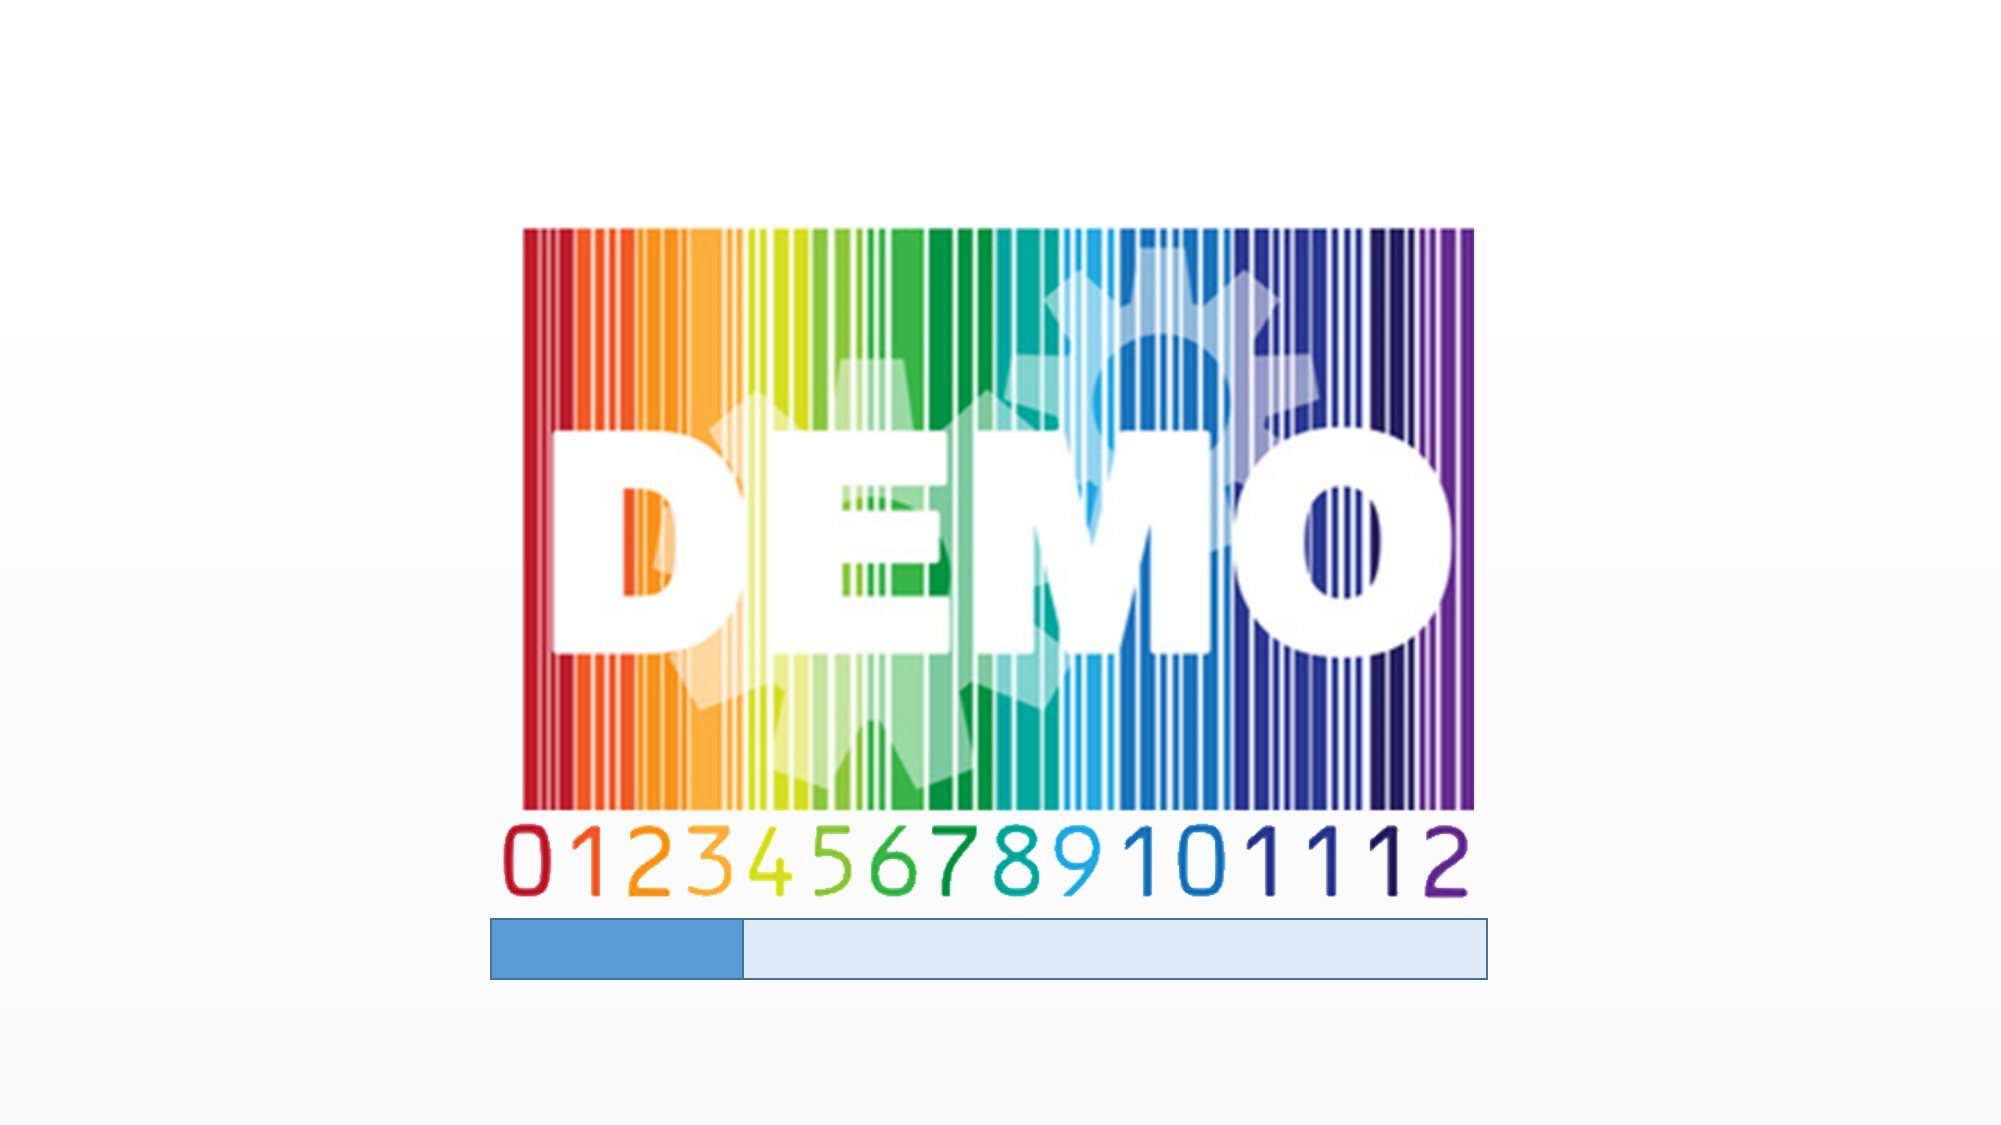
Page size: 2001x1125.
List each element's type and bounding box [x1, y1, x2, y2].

picture [491, 206, 1509, 919]
text_box [744, 919, 1488, 980]
text_box [490, 918, 744, 980]
